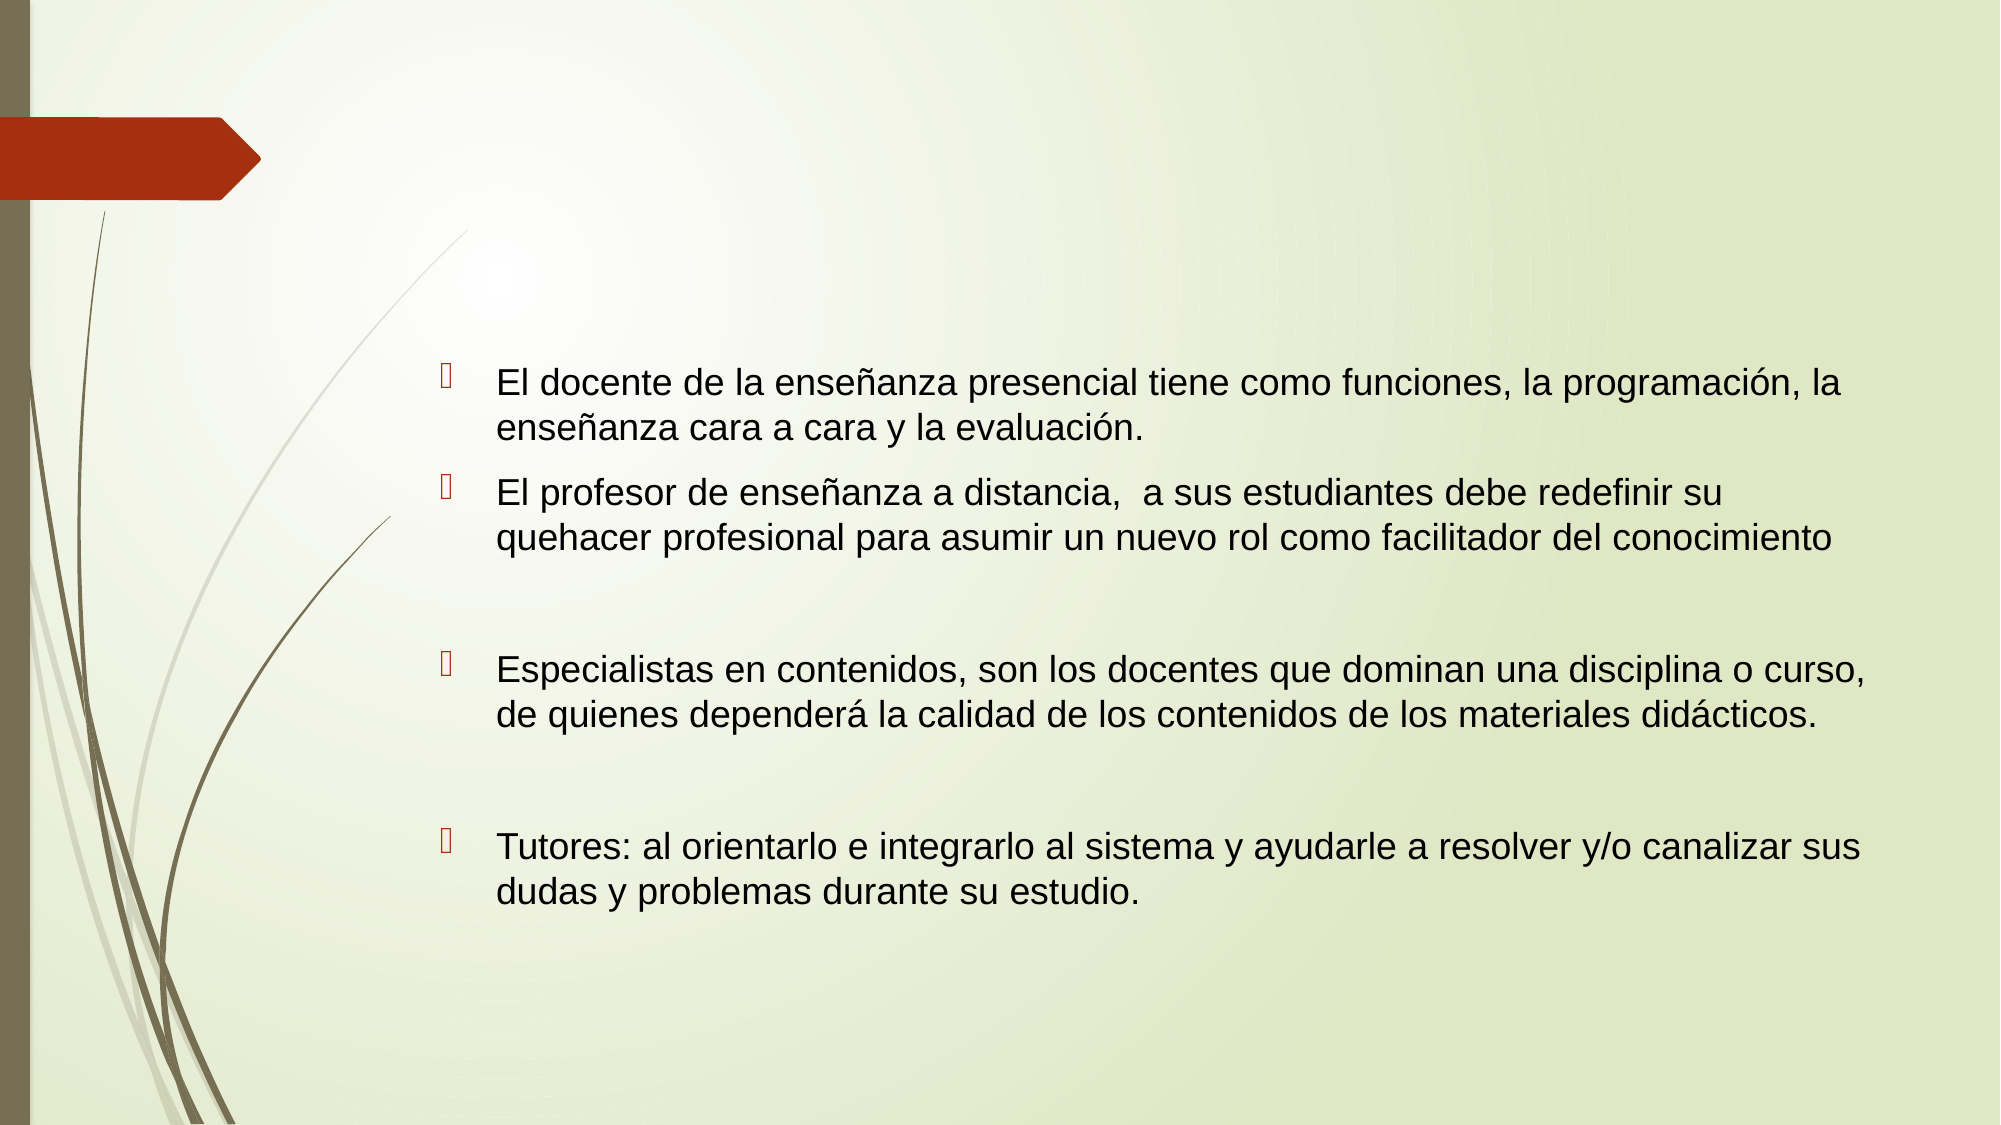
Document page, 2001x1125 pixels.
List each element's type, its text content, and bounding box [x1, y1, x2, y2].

list El docente de la enseñanza presencial tiene como funciones, la programación, la enseñanza cara a cara y la evaluación. El profesor de enseñanza a distancia, a sus estudiantes debe redefinir su quehacer profesional para asumir un nuevo rol como facilitador del conocimiento Especialistas en contenidos, son los docentes que dominan una disciplina o curso, de quienes dependerá la calidad de los contenidos de los materiales didácticos. Tutores: al orientarlo e integrarlo al sistema y ayudarle a resolver y/o canalizar sus dudas y problemas durante su estudio. [424, 350, 1888, 970]
